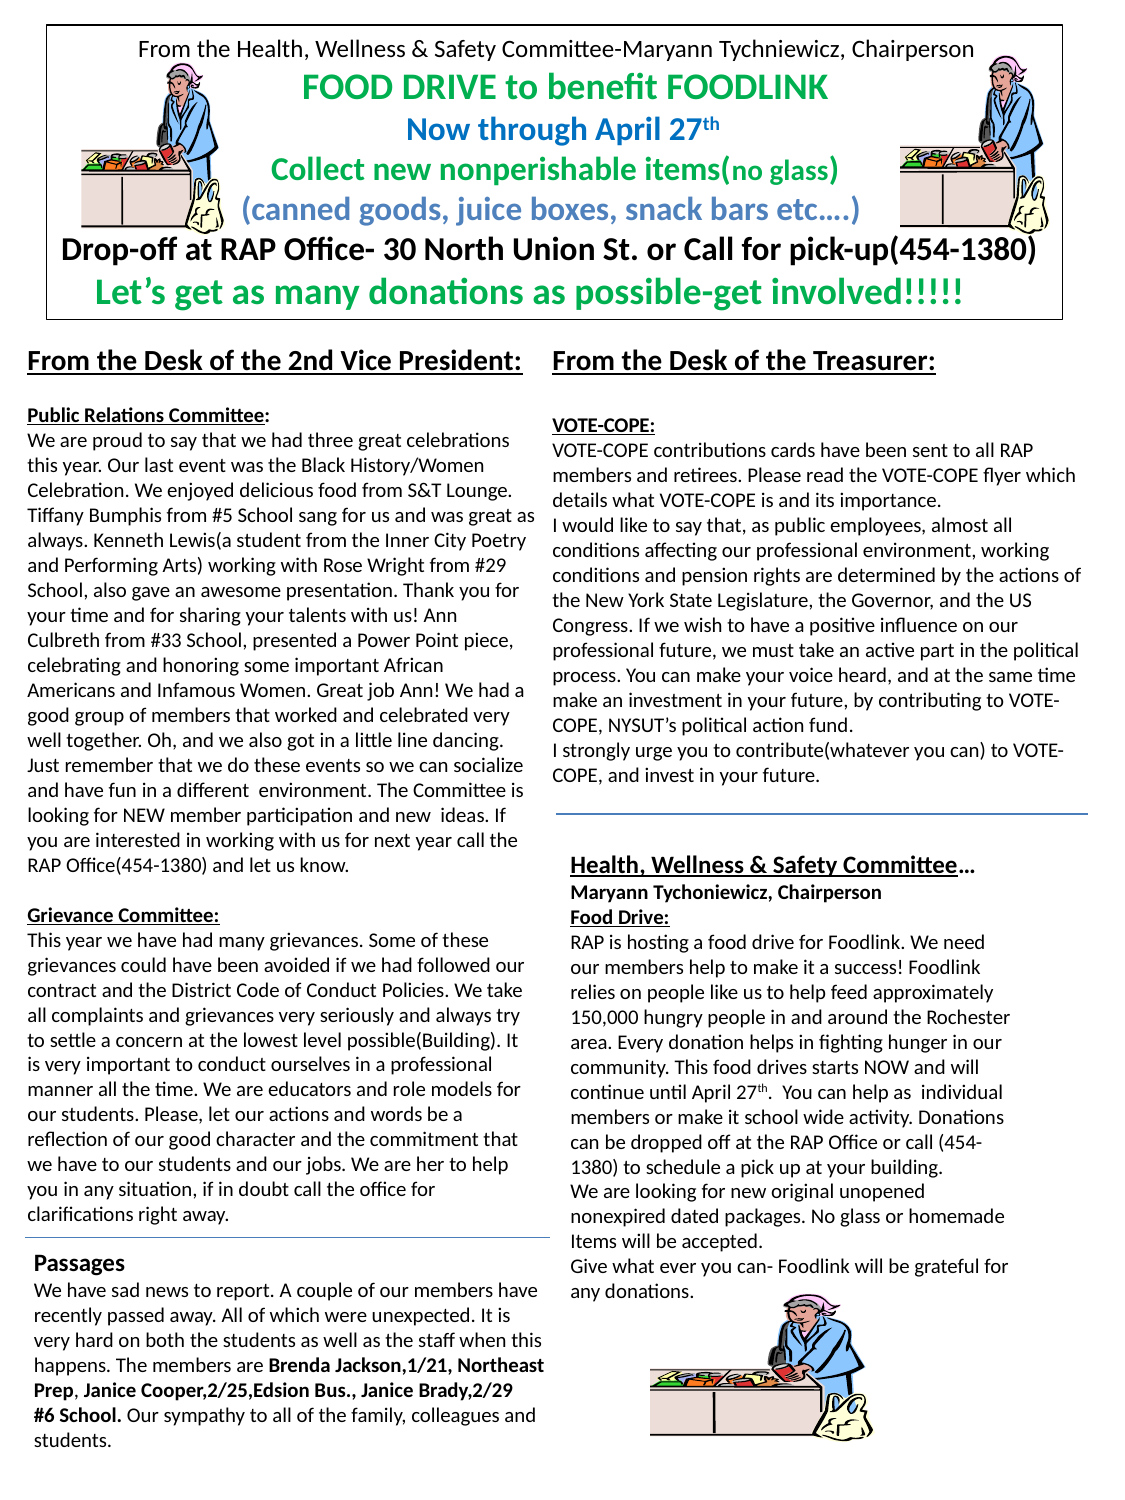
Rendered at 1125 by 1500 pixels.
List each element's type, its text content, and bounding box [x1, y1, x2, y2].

picture [649, 1293, 876, 1443]
text_box Passages We have sad news to report. A couple of our members have recently passed away. All of which were unexpected. It is very hard on both the students as well as the staff when this happens. The members are Brenda Jackson,1/21, Northeast Prep, Janice Cooper,2/25,Edsion Bus., Janice Brady,2/29 #6 School. Our sympathy to all of the family, colleagues and students. [19, 1239, 563, 1484]
text_box From the Health, Wellness & Safety Committee-Maryann Tychniewicz, Chairperson FOOD DRIVE to benefit FOODLINK Now through April 27th Collect new nonperishable items(no glass) (canned goods, juice boxes, snack bars etc….) Drop-off at RAP Office- 30 North Union St. or Call for pick-up(454-1380) Let’s get as many donations as possible-get involved!!!!! [46, 24, 1063, 320]
text_box From the Desk of the Treasurer: VOTE-COPE: VOTE-COPE contributions cards have been sent to all RAP members and retirees. Please read the VOTE-COPE flyer which details what VOTE-COPE is and its importance. I would like to say that, as public employees, almost all conditions affecting our professional environment, working conditions and pension rights are determined by the actions of the New York State Legislature, the Governor, and the US Congress. If we wish to have a positive influence on our professional future, we must take an active part in the political process. You can make your voice heard, and at the same time make an investment in your future, by contributing to VOTE-COPE, NYSUT’s political action fund. I strongly urge you to contribute(whatever you can) to VOTE-COPE, and invest in your future. [537, 334, 1113, 844]
text_box From the Desk of the 2nd Vice President: Public Relations Committee: We are proud to say that we had three great celebrations this year. Our last event was the Black History/Women Celebration. We enjoyed delicious food from S&T Lounge. Tiffany Bumphis from #5 School sang for us and was great as always. Kenneth Lewis(a student from the Inner City Poetry and Performing Arts) working with Rose Wright from #29 School, also gave an awesome presentation. Thank you for your time and for sharing your talents with us! Ann Culbreth from #33 School, presented a Power Point piece, celebrating and honoring some important African Americans and Infamous Women. Great job Ann! We had a good group of members that worked and celebrated very well together. Oh, and we also got in a little line dancing. Just remember that we do these events so we can socialize and have fun in a different environment. The Committee is looking for NEW member participation and new ideas. If you are interested in working with us for next year call the RAP Office(454-1380) and let us know. Grievance Committee: This year we have had many grievances. Some of these grievances could have been avoided if we had followed our contract and the District Code of Conduct Policies. We take all complaints and grievances very seriously and always try to settle a concern at the lowest level possible(Building). It is very important to conduct ourselves in a professional manner all the time. We are educators and role models for our students. Please, let our actions and words be a reflection of our good character and the commitment that we have to our students and our jobs. We are her to help you in any situation, if in doubt call the office for clarifications right away. [12, 334, 550, 1284]
picture [179, 679, 243, 704]
picture [899, 54, 1051, 236]
picture [80, 62, 226, 236]
text_box Health, Wellness & Safety Committee… Maryann Tychoniewicz, Chairperson Food Drive: RAP is hosting a food drive for Foodlink. We need our members help to make it a success! Foodlink relies on people like us to help feed approximately 150,000 hungry people in and around the Rochester area. Every donation helps in fighting hunger in our community. This food drives starts NOW and will continue until April 27th. You can help as individual members or make it school wide activity. Donations can be dropped off at the RAP Office or call (454-1380) to schedule a pick up at your building. We are looking for new original unopened nonexpired dated packages. No glass or homemade Items will be accepted. Give what ever you can- Foodlink will be grateful for any donations. [555, 844, 1031, 1421]
